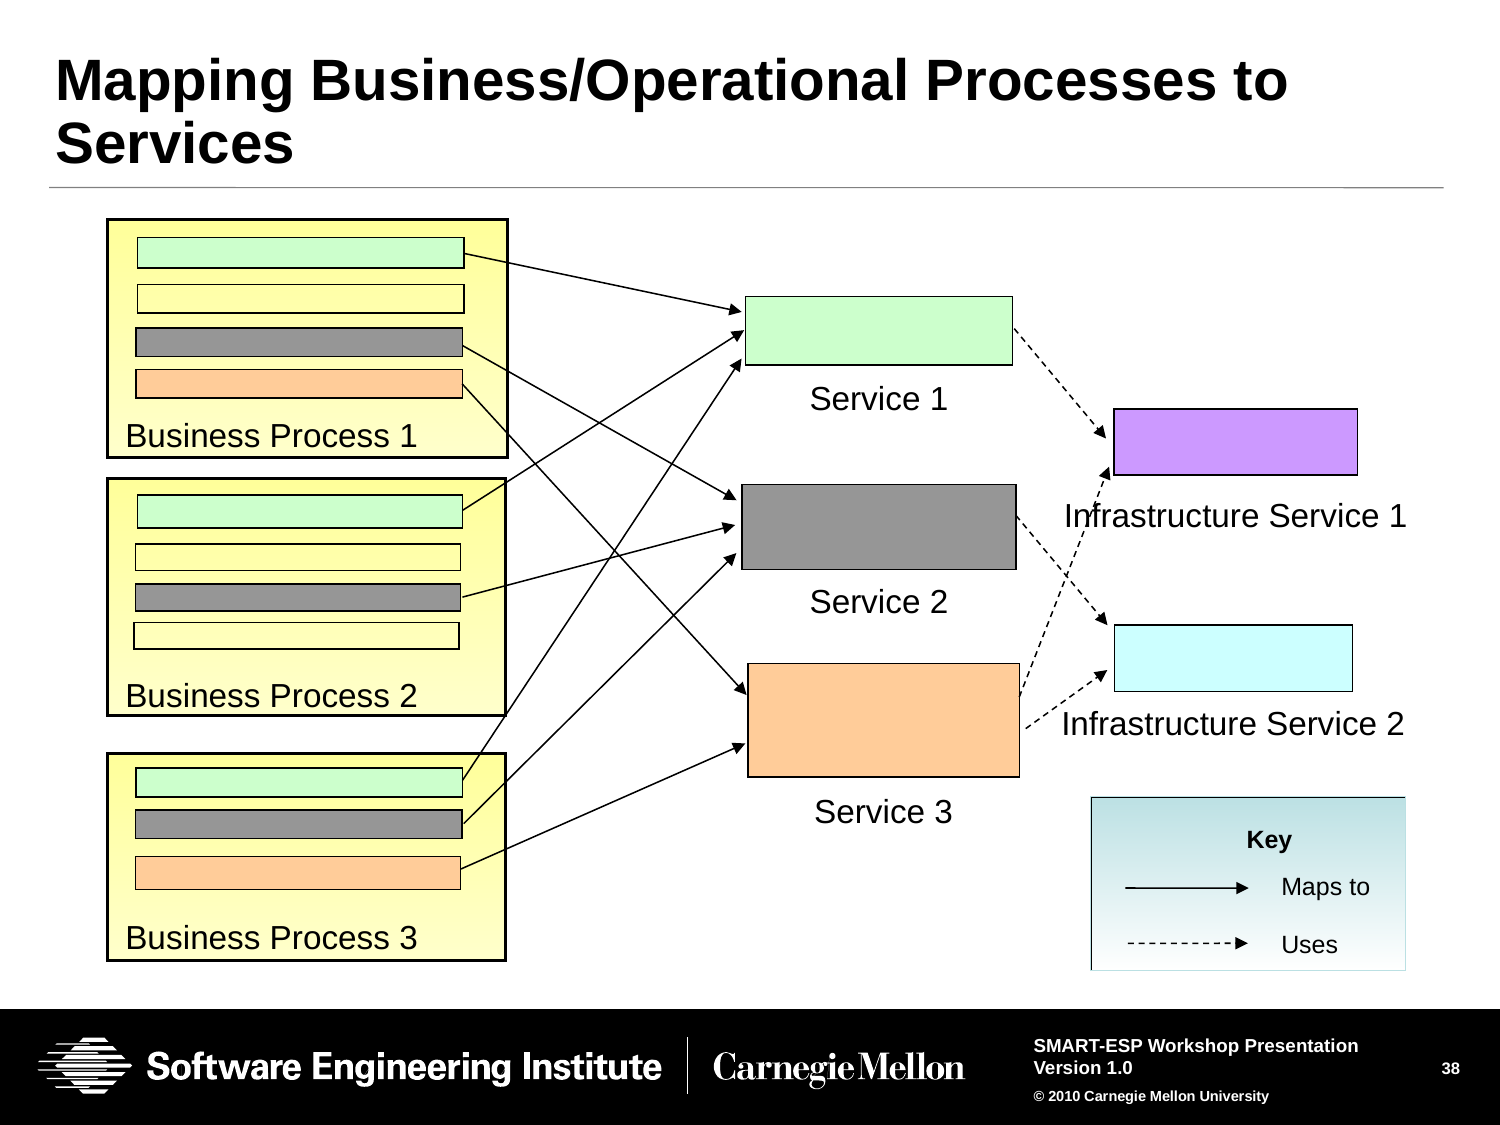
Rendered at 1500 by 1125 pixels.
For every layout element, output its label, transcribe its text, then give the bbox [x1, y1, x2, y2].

text_box Business Process 3 [125, 916, 419, 957]
text_box [1125, 881, 1249, 895]
text_box [135, 327, 457, 357]
text_box [135, 369, 456, 399]
text_box [137, 495, 455, 529]
text_box [107, 753, 506, 961]
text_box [462, 253, 1013, 382]
text_box Maps to [1281, 870, 1386, 901]
text_box [135, 768, 455, 797]
text_box [135, 809, 455, 839]
text_box [134, 622, 455, 650]
text_box Uses [1281, 928, 1355, 959]
text_box [137, 237, 464, 268]
text_box [135, 584, 455, 611]
text_box [1228, 937, 1248, 950]
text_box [1014, 328, 1409, 743]
text_box [1090, 796, 1406, 971]
title Mapping Business/Operational Processes to Services [55, 49, 1451, 178]
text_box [460, 383, 1020, 870]
text_box [107, 219, 508, 458]
text_box [135, 543, 455, 571]
text_box [107, 478, 455, 716]
text_box Business Process 2 [125, 674, 419, 715]
text_box Business Process 1 [125, 413, 419, 454]
text_box [137, 284, 457, 314]
text_box Key [1168, 823, 1371, 854]
text_box [135, 856, 461, 890]
